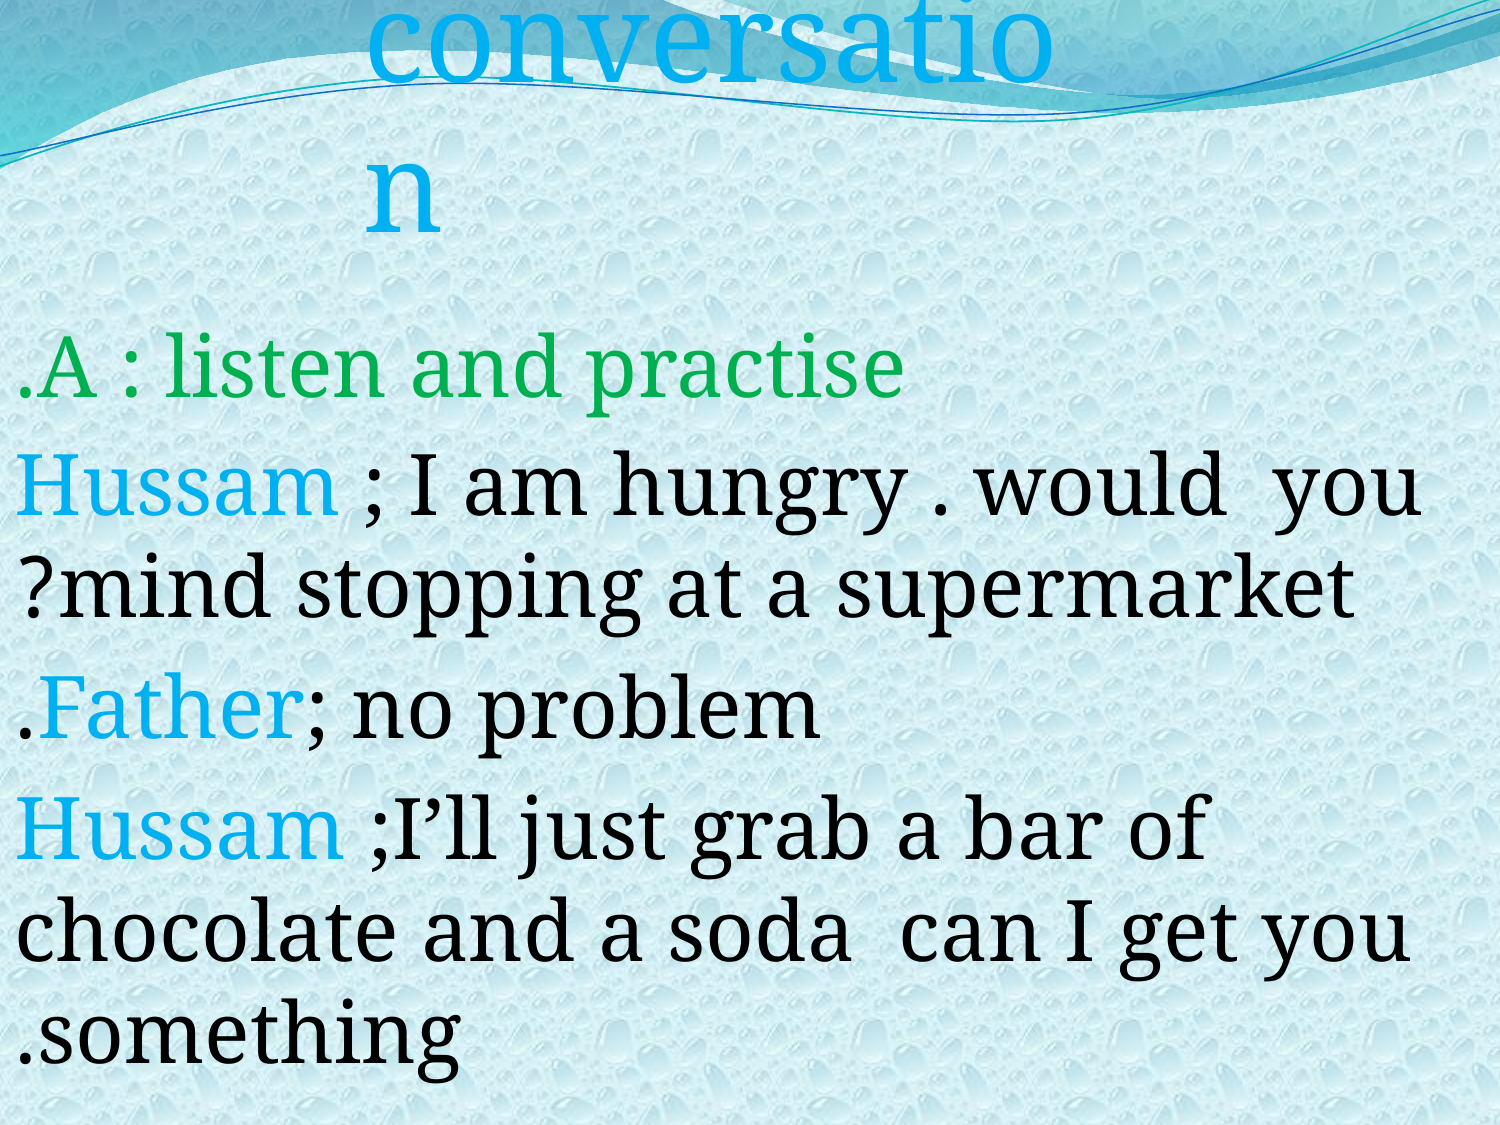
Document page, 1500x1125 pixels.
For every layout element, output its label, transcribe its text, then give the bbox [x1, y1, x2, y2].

title conversation [363, 70, 1133, 258]
list A : listen and practise. Hussam ; I am hungry . would you mind stopping at a supermarket? Father; no problem. Hussam ;I’ll just grab a bar of chocolate and a soda can I get you something. [0, 304, 1500, 1090]
